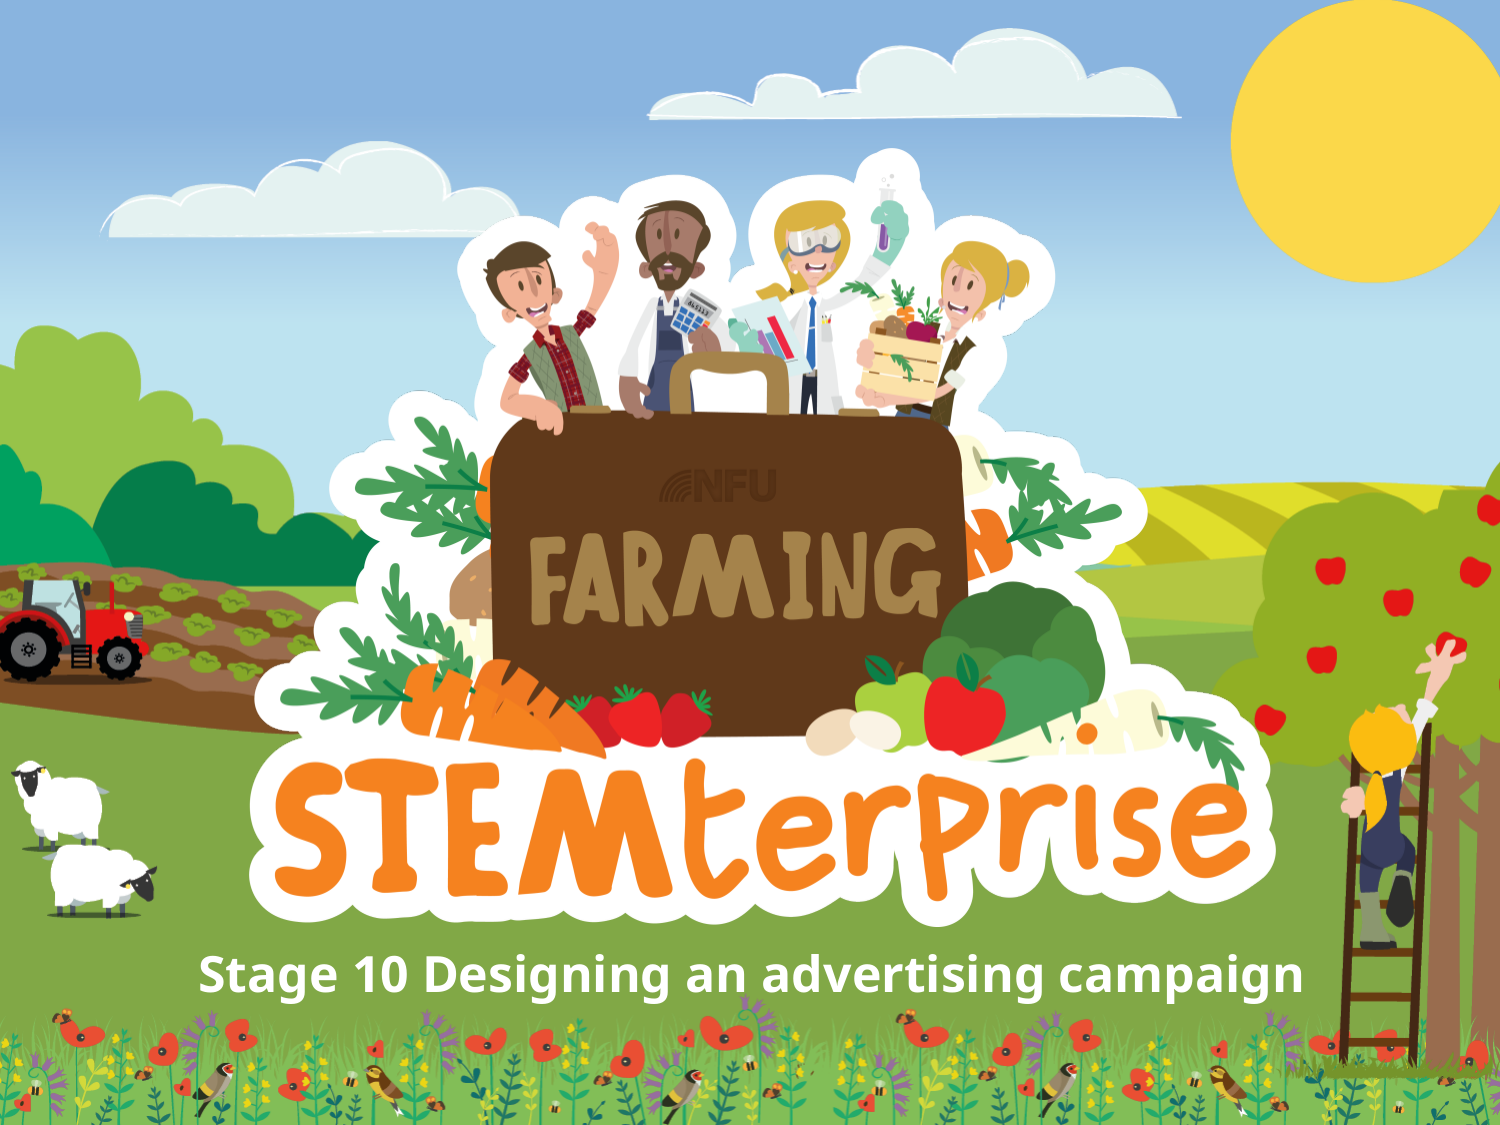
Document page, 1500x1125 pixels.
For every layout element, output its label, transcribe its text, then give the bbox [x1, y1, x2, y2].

picture [0, 0, 1500, 1125]
subtitle Stage 10 Designing an advertising campaign [2, 935, 1500, 1125]
